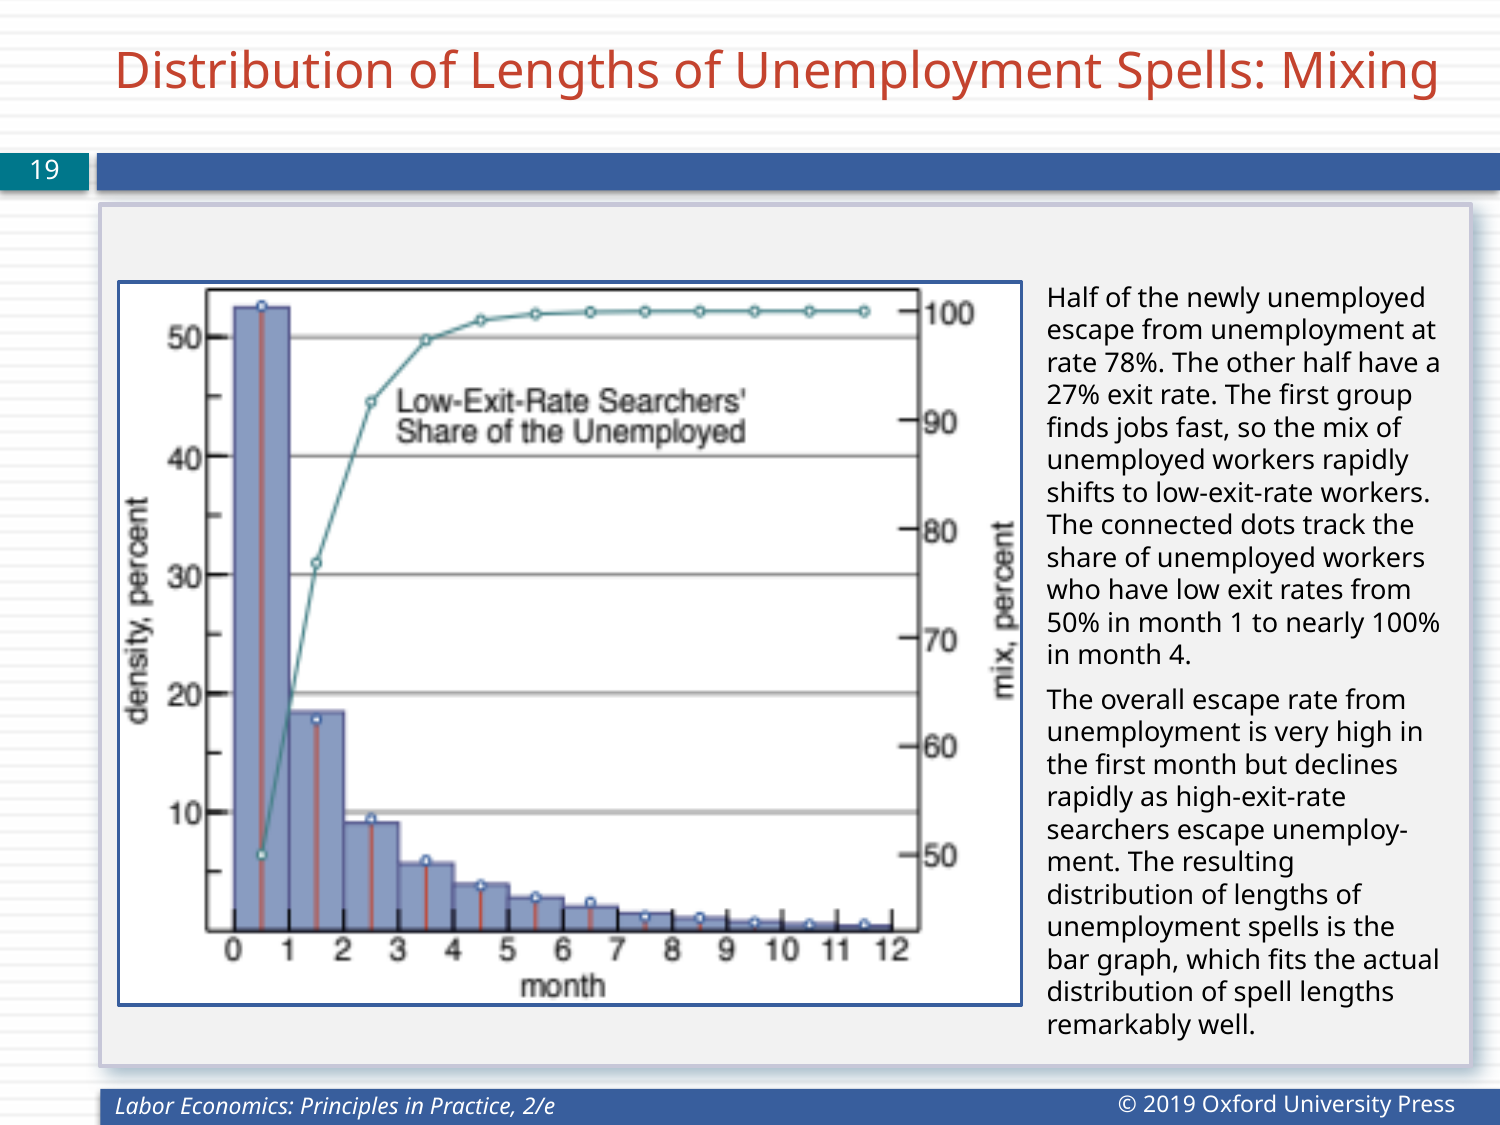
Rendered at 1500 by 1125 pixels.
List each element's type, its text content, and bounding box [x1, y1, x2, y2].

list Half of the newly unemployed escape from unemployment at rate 78%. The other half have a 27% exit rate. The first group finds jobs fast, so the mix of unemployed workers rapidly shifts to low-exit-rate workers. The connected dots track the share of unemployed workers who have low exit rates from 50% in month 1 to nearly 100% in month 4. The overall escape rate from unemployment is very high in the first month but declines rapidly as high-exit-rate searchers escape unemploy-ment. The resulting distribution of lengths of unemployment spells is the bar graph, which fits the actual distribution of spell lengths remarkably well. [1031, 272, 1459, 1053]
title Distribution of Lengths of Unemployment Spells: Mixing [99, 1, 1472, 136]
slide_number Labor Economics: Principles in Practice, 2/e [99, 1090, 745, 1125]
footer © 2019 Oxford University Press [825, 1090, 1471, 1125]
slide_number 18 [0, 153, 89, 191]
picture [119, 283, 1021, 1004]
